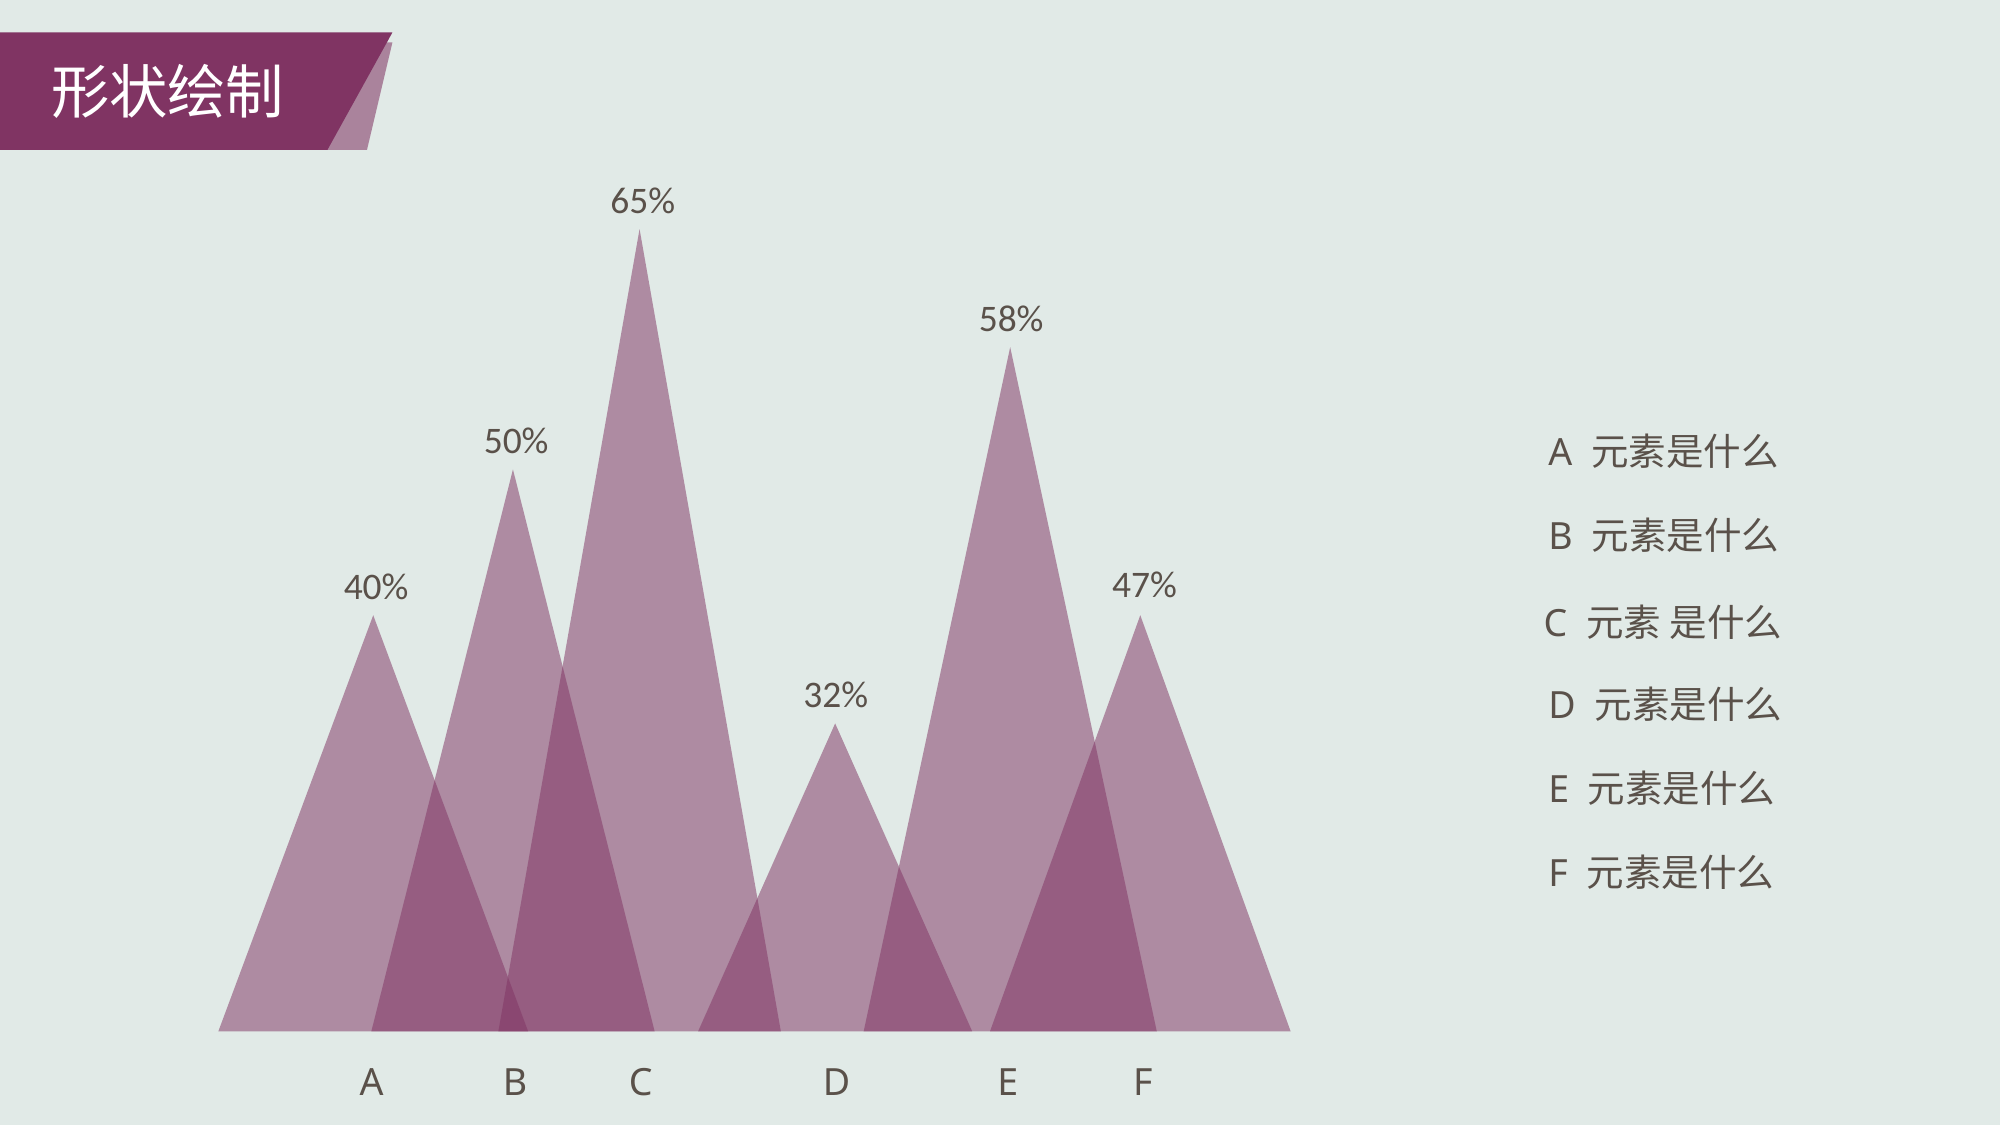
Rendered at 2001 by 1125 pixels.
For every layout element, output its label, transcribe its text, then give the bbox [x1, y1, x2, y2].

text_box 65% [595, 168, 691, 229]
text_box [0, 31, 395, 151]
text_box [862, 347, 1095, 1033]
text_box B 元素是什么 [1533, 504, 1844, 565]
text_box 58% [963, 286, 1059, 347]
text_box [329, 41, 394, 151]
text_box E [982, 1050, 1034, 1111]
text_box E 元素是什么 [1533, 757, 1844, 818]
text_box 47% [1097, 552, 1192, 613]
text_box D 元素是什么 [1533, 673, 1844, 733]
text_box 50% [468, 408, 564, 469]
text_box [696, 723, 898, 1033]
text_box A 元素是什么 [1533, 420, 1844, 481]
text_box 40% [329, 554, 424, 615]
text_box C [614, 1050, 668, 1111]
text_box D [808, 1050, 866, 1111]
text_box C 元素 是什么 [1528, 591, 1839, 652]
text_box B [488, 1050, 543, 1111]
text_box F [1118, 1050, 1168, 1111]
text_box [507, 229, 758, 1033]
text_box [988, 613, 1293, 1033]
text_box 形状绘制 [0, 48, 338, 133]
text_box [216, 615, 530, 1033]
text_box [434, 469, 562, 970]
text_box F 元素是什么 [1533, 841, 1844, 902]
text_box 32% [788, 662, 883, 723]
text_box A [344, 1050, 399, 1111]
